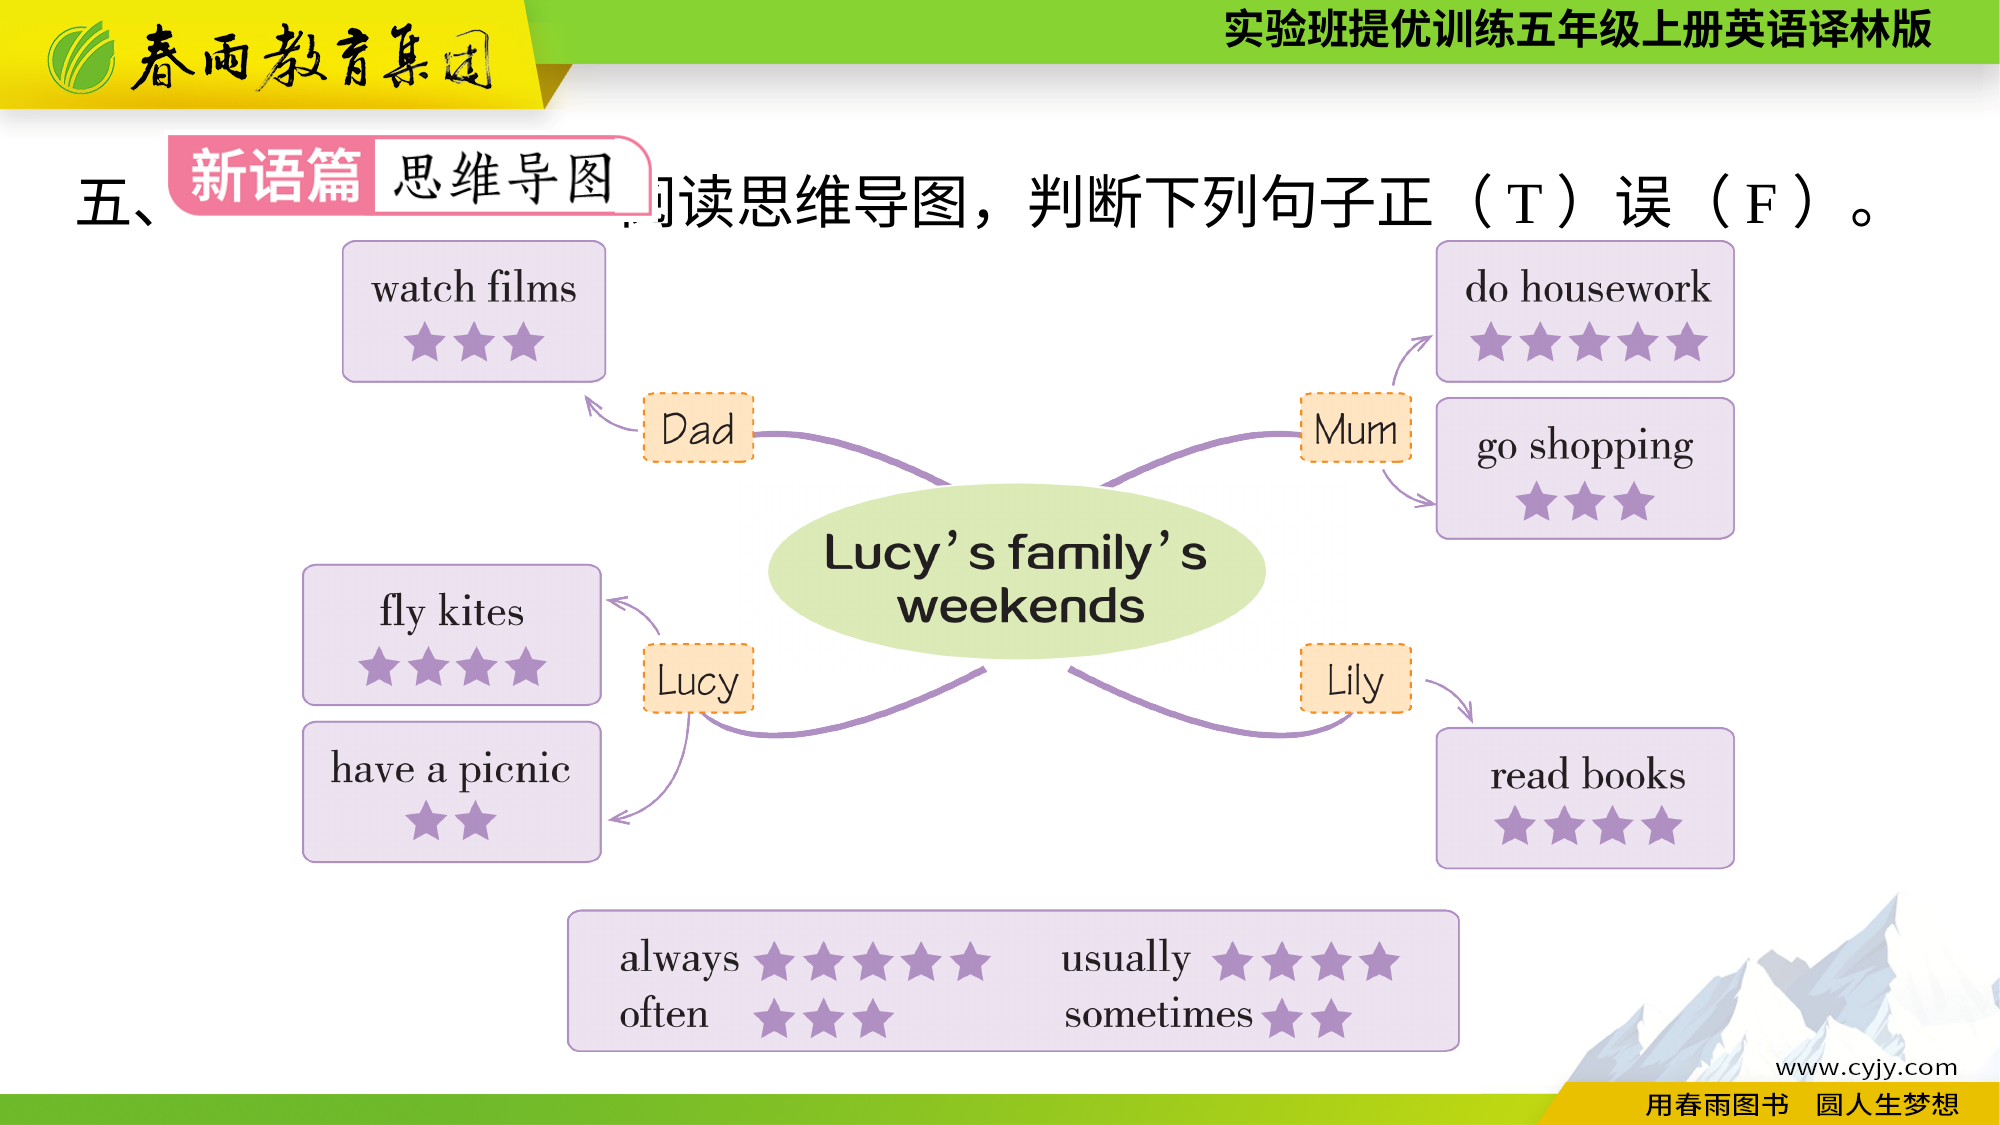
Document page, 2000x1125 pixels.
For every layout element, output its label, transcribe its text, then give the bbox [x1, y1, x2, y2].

picture [0, 0, 2000, 1125]
list 五、 阅读思维导图，判断下列句子正（T）误（F）。 [59, 122, 1944, 231]
